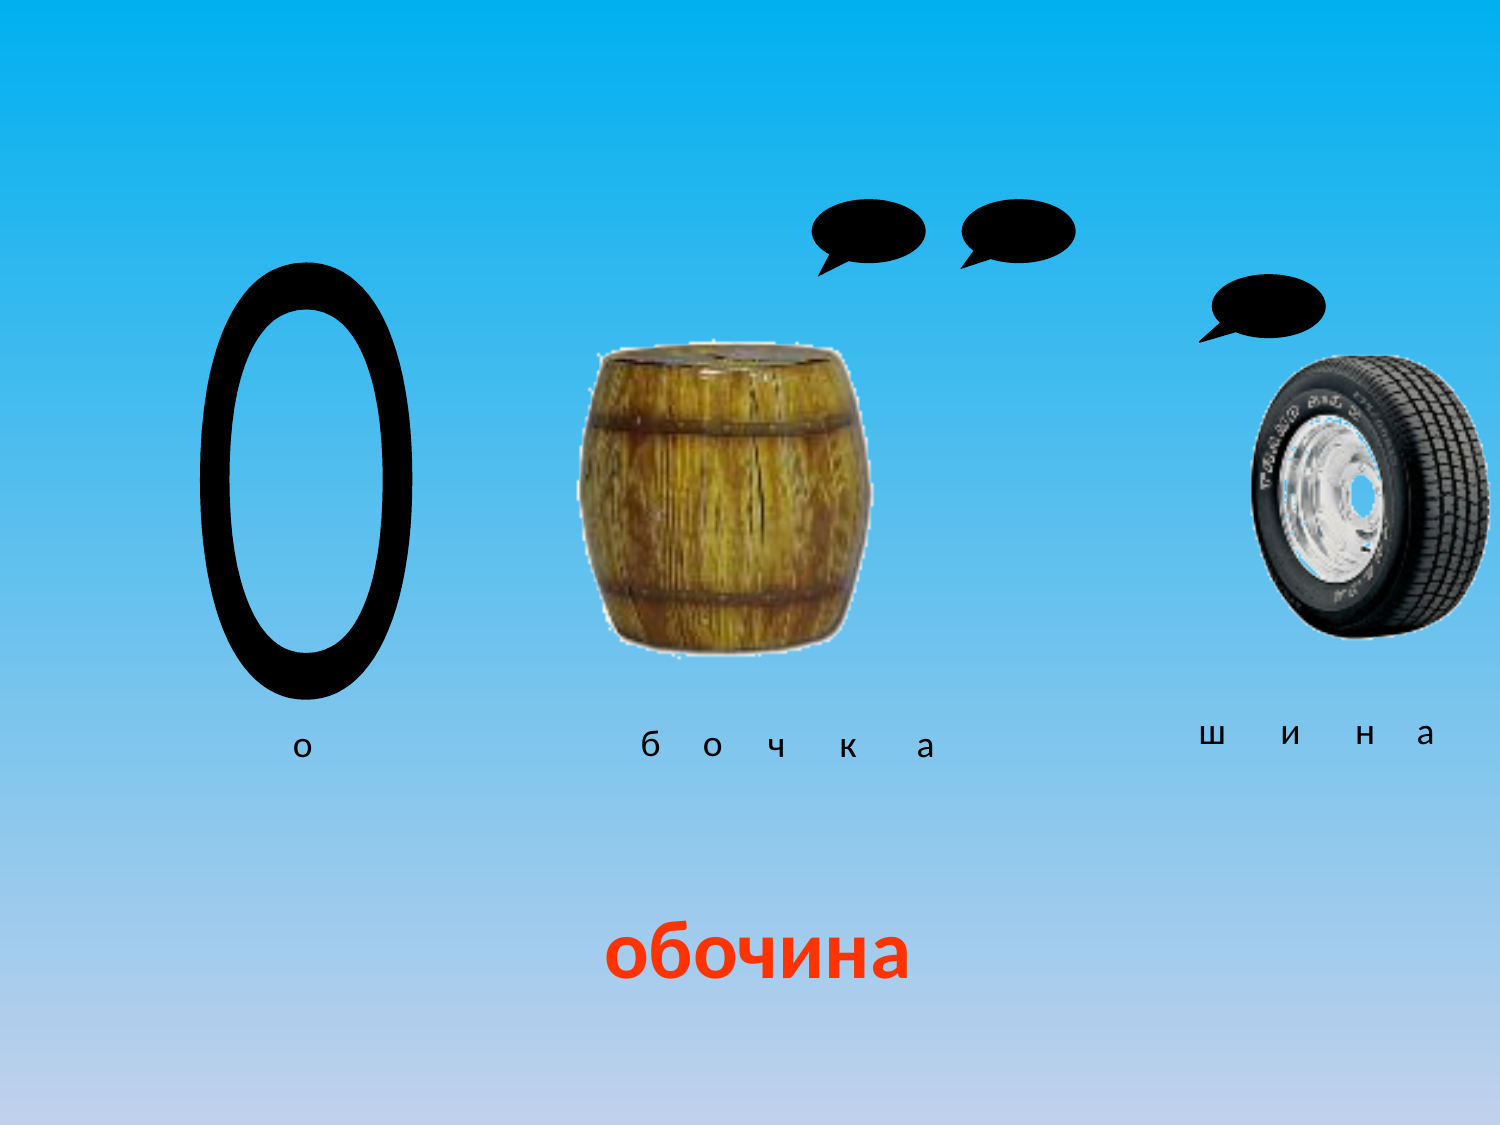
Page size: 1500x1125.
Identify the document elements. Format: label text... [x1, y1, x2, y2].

text_box ш [1183, 699, 1241, 760]
text_box н [1340, 699, 1391, 760]
text_box ч [753, 712, 801, 773]
text_box а [1401, 699, 1450, 760]
text_box [1199, 274, 1326, 343]
picture [1242, 337, 1500, 651]
text_box к [824, 712, 872, 773]
text_box о [278, 712, 328, 773]
text_box [962, 199, 1075, 268]
picture [574, 337, 881, 663]
text_box и [1265, 699, 1316, 760]
text_box обочина [589, 887, 927, 1003]
text_box а [901, 712, 950, 773]
text_box о [688, 711, 738, 772]
text_box б [625, 711, 676, 772]
text_box [812, 199, 925, 275]
